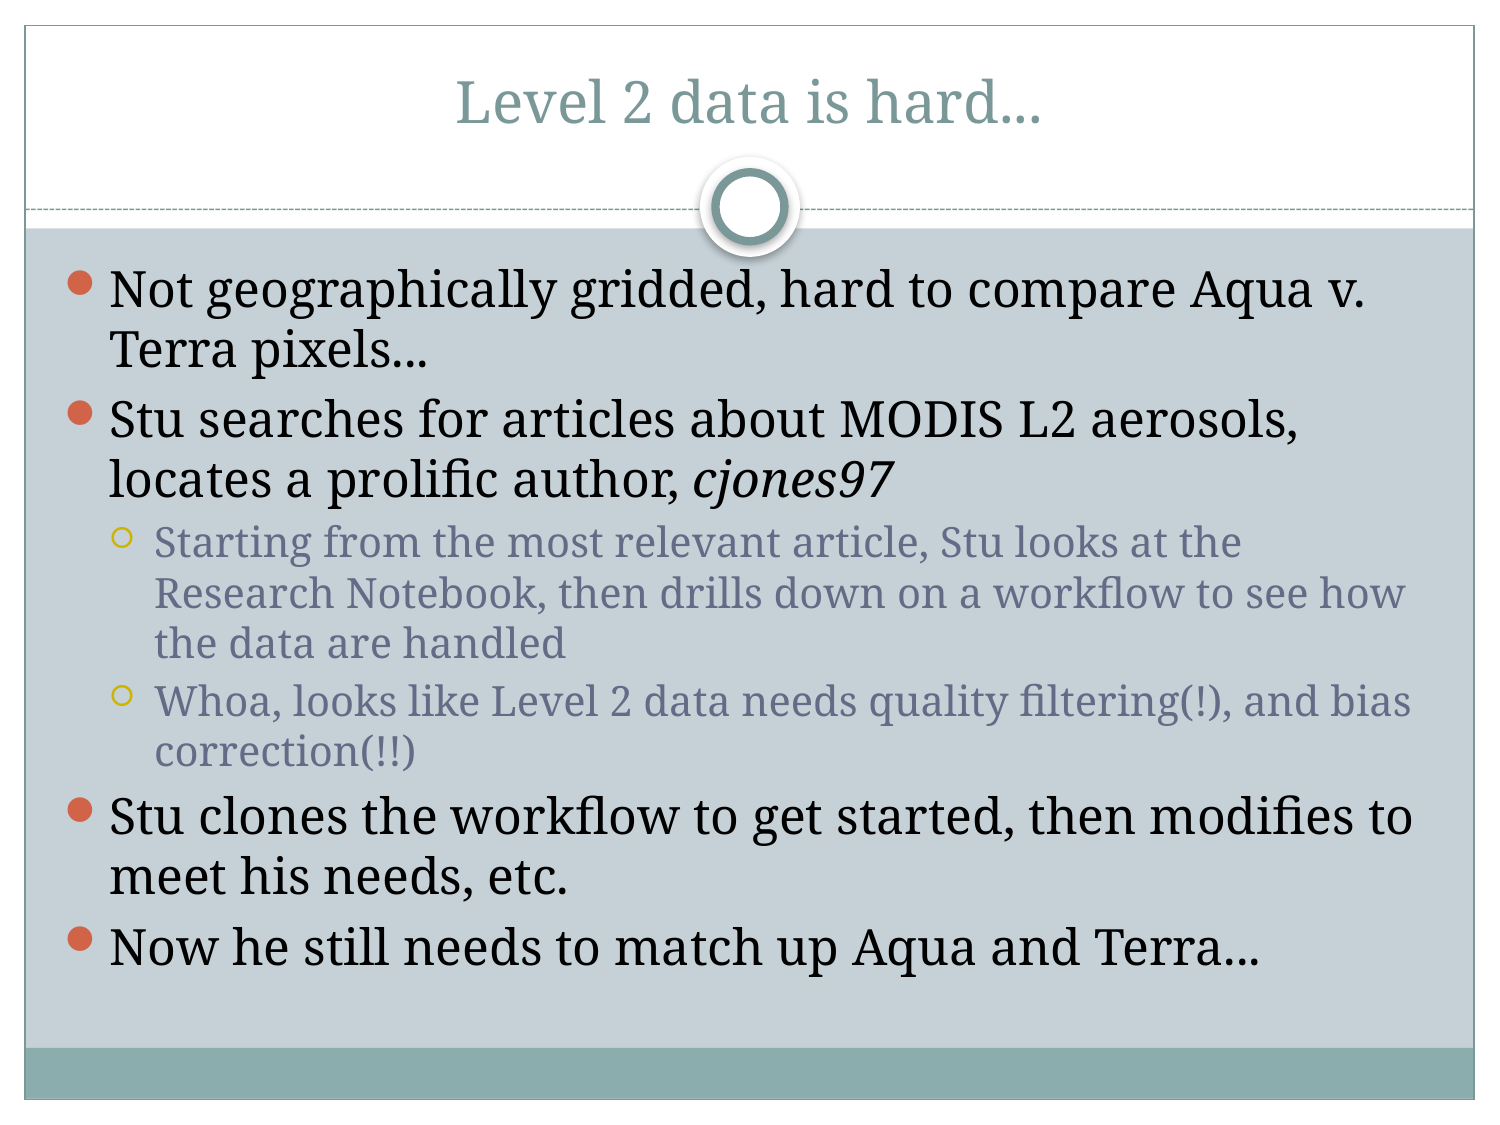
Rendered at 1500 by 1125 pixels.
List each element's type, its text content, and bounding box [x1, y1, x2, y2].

list Not geographically gridded, hard to compare Aqua v. Terra pixels... Stu searches for articles about MODIS L2 aerosols, locates a prolific author, cjones97 Starting from the most relevant article, Stu looks at the Research Notebook, then drills down on a workflow to see how the data are handled Whoa, looks like Level 2 data needs quality filtering(!), and bias correction(!!) Stu clones the workflow to get started, then modifies to meet his needs, etc. Now he still needs to match up Aqua and Terra... [49, 250, 1445, 1001]
title Level 2 data is hard... [49, 37, 1450, 162]
